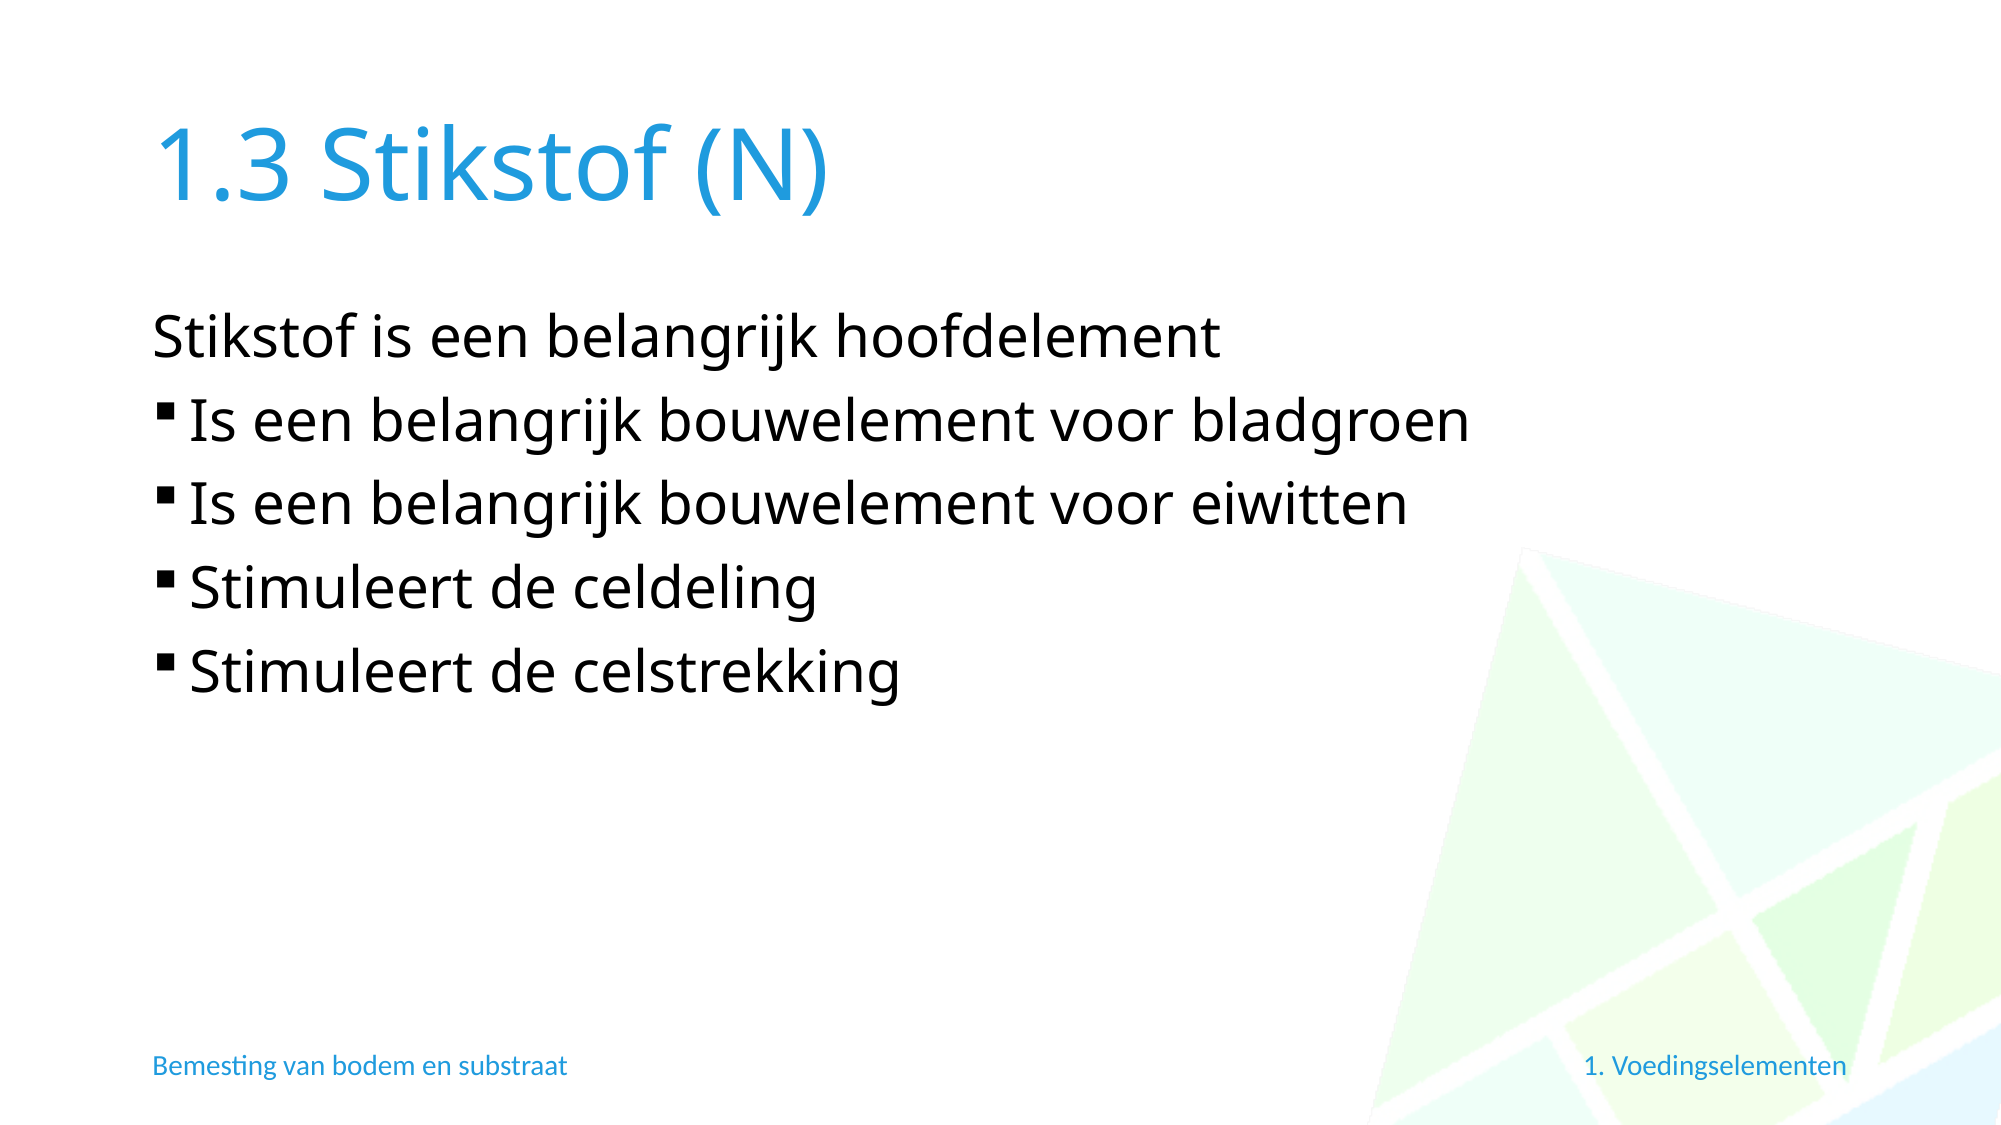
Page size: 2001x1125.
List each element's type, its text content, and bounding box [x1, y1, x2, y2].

title 1.3 Stikstof (N) [137, 59, 1863, 278]
list Stikstof is een belangrijk hoofdelement Is een belangrijk bouwelement voor bladgroen Is een belangrijk bouwelement voor eiwitten Stimuleert de celdeling Stimuleert de celstrekking [137, 299, 1863, 1014]
list 1. Voedingselementen [1412, 1042, 1863, 1103]
list Bemesting van bodem en substraat [137, 1042, 588, 1103]
